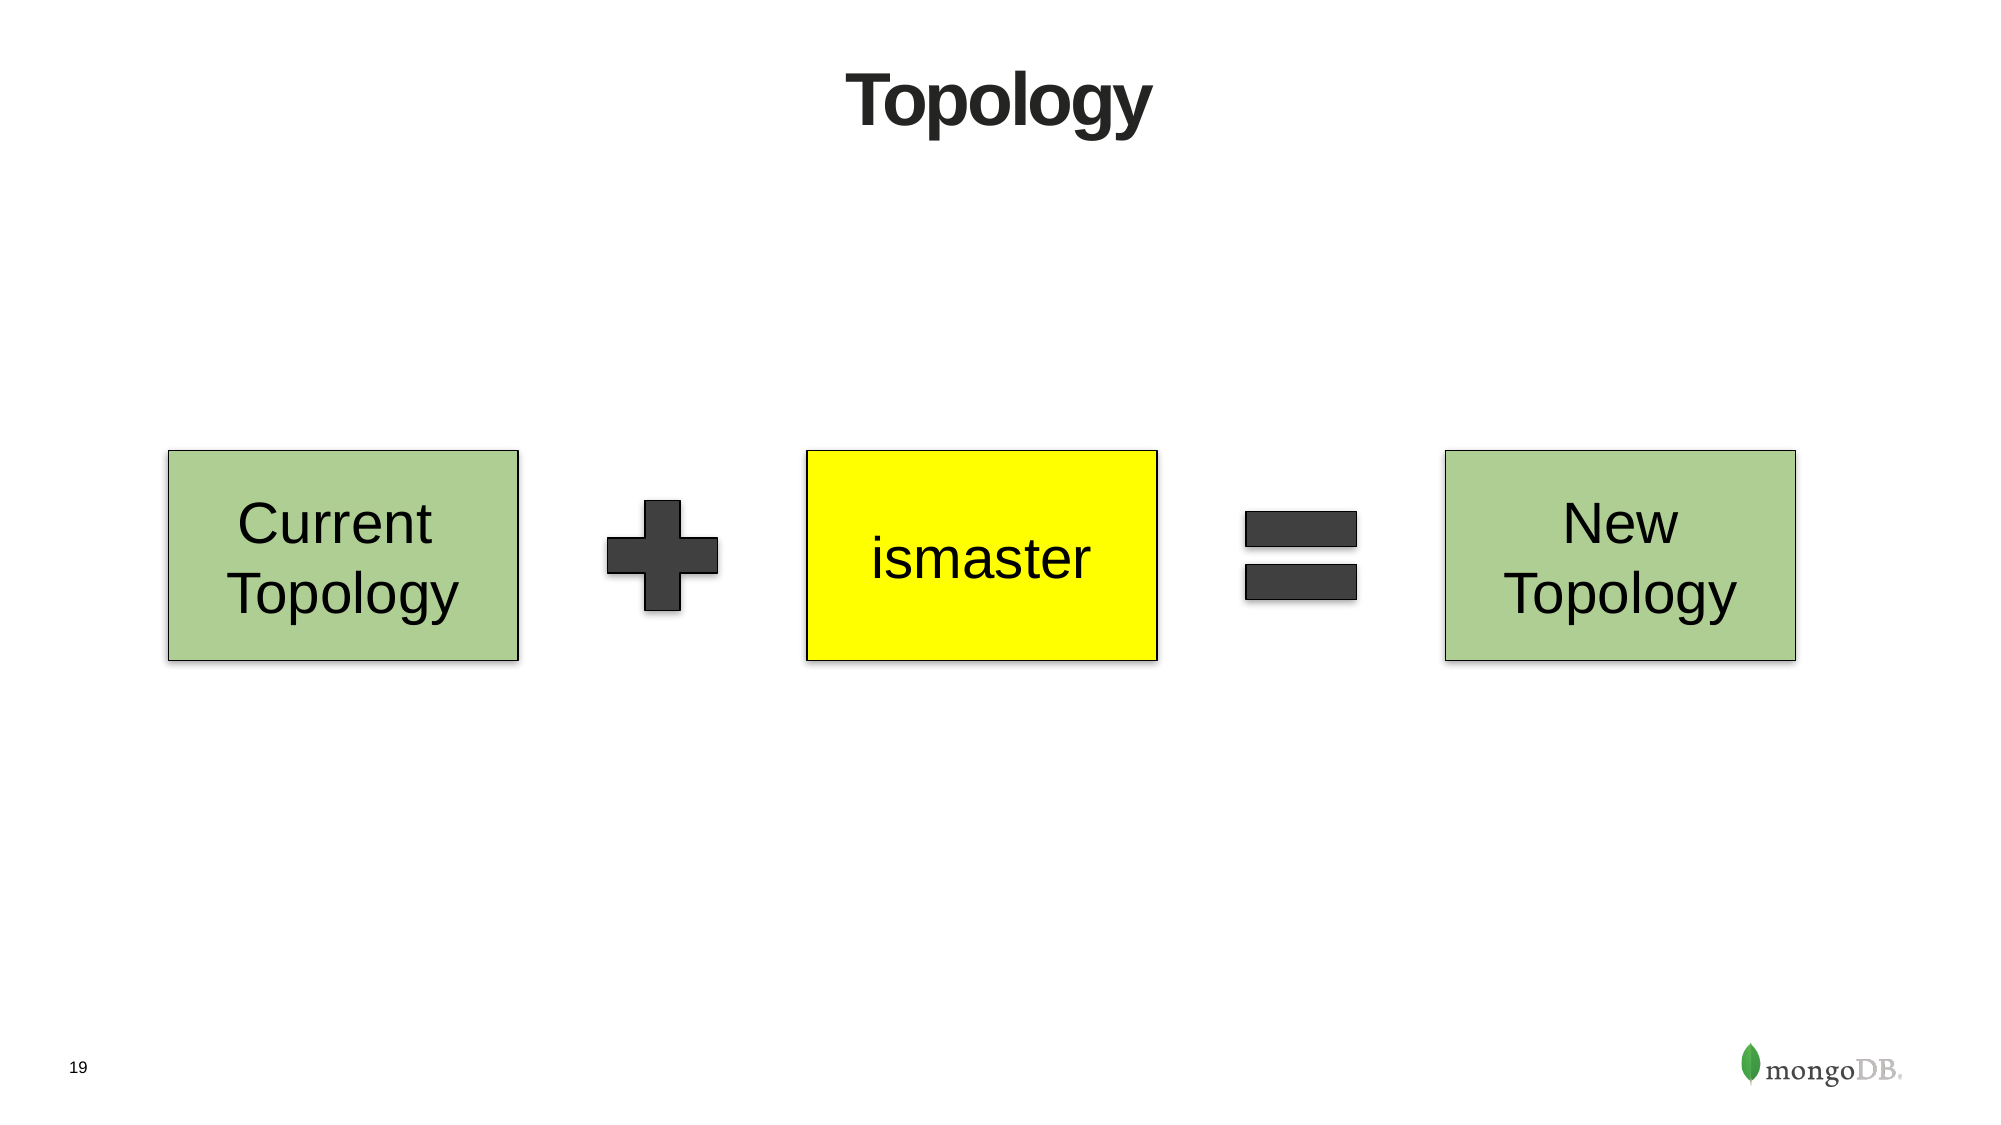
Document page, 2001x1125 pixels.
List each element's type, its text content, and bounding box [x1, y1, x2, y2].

text_box ismaster [806, 450, 1158, 661]
text_box New Topology [1445, 450, 1796, 661]
text_box Current Topology [168, 450, 519, 661]
title Topology [99, 1, 1900, 190]
text_box [1245, 511, 1357, 547]
text_box [607, 500, 718, 611]
text_box [1245, 564, 1357, 600]
